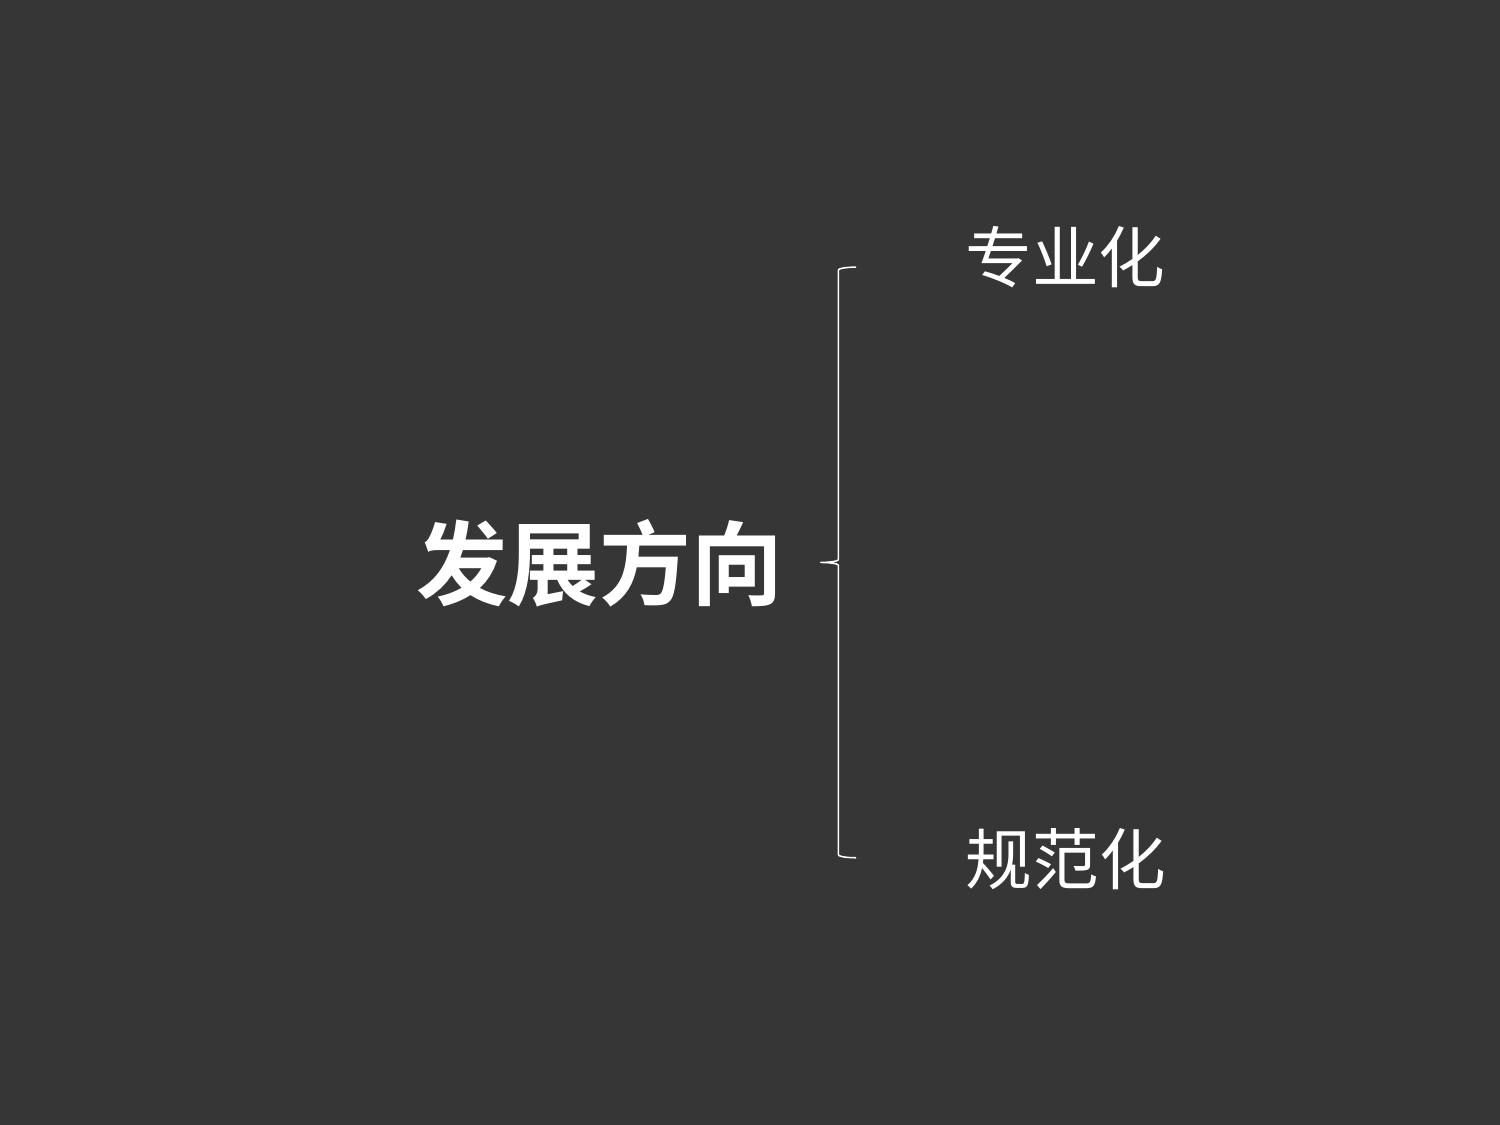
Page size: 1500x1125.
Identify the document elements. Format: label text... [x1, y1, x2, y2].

text_box 专业化 [950, 207, 1187, 303]
text_box 规范化 [950, 810, 1192, 906]
text_box [819, 266, 857, 859]
text_box 发展方向 [401, 499, 833, 625]
